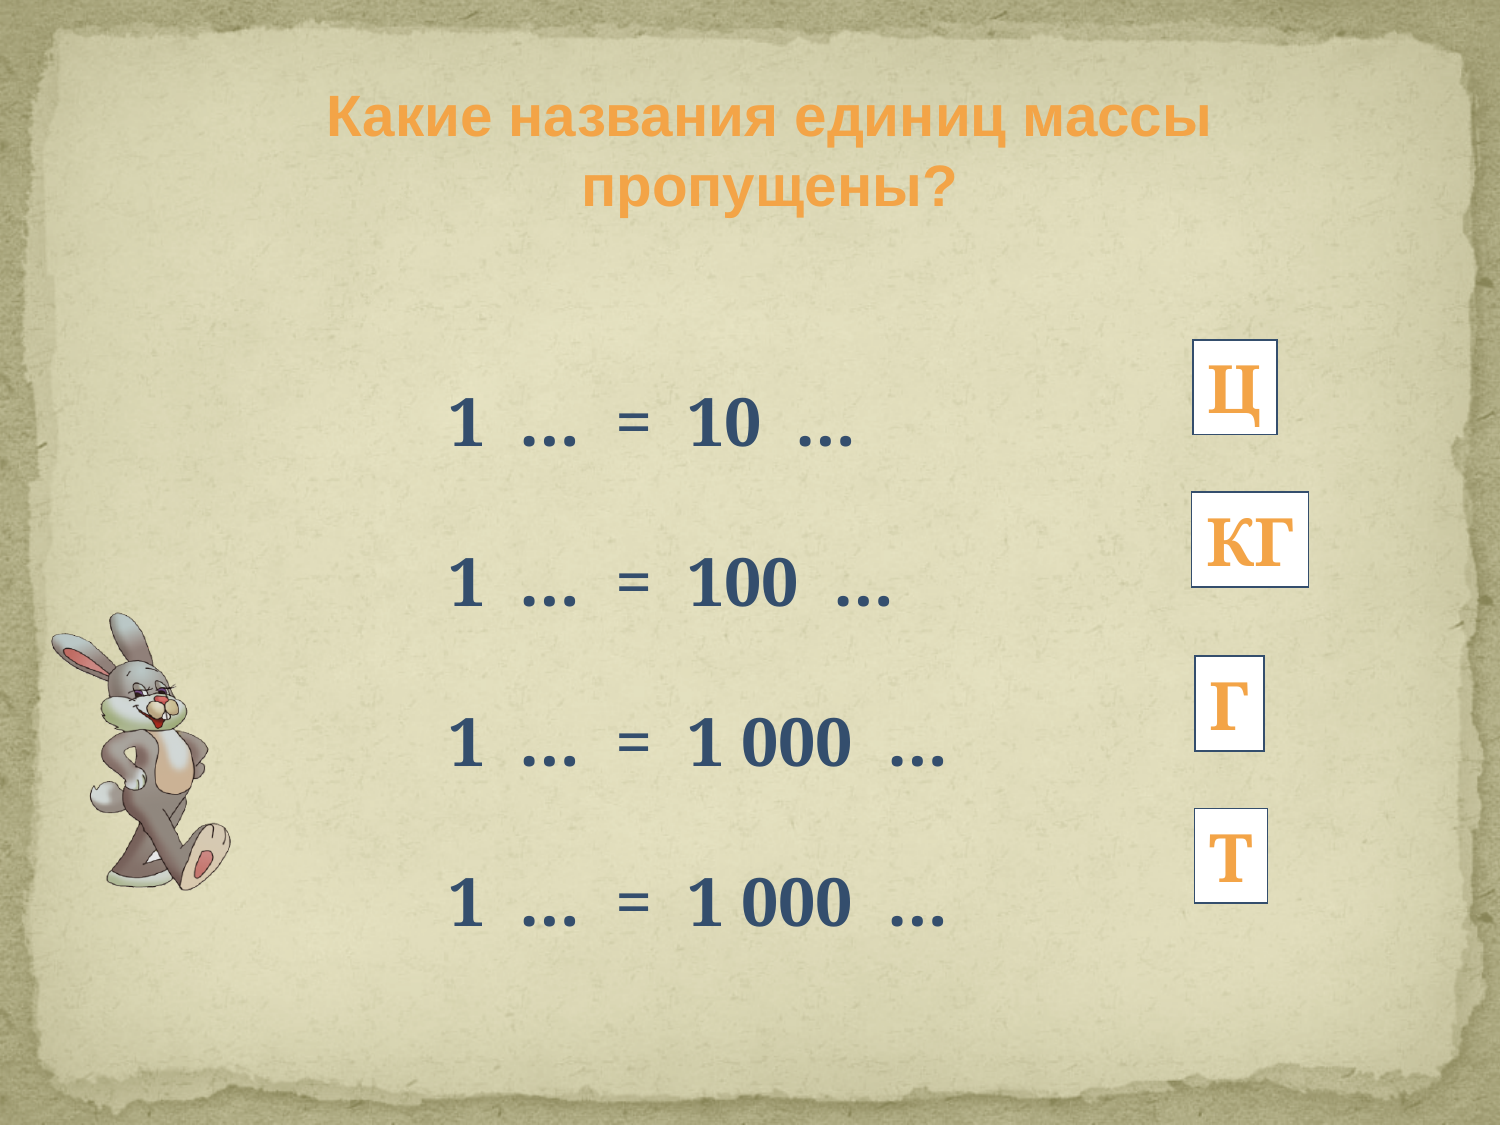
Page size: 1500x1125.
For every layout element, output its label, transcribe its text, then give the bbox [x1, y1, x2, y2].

text_box Т [1194, 808, 1268, 904]
text_box КГ [1191, 492, 1309, 587]
text_box 1 … = 10 … 1 … = 100 … 1 … = 1 000 … 1 … = 1 000 … [433, 292, 1043, 948]
text_box Ц [1193, 339, 1278, 435]
picture [46, 609, 235, 893]
text_box Какие названия единиц массы пропущены? [269, 70, 1270, 225]
text_box Г [1195, 656, 1265, 751]
